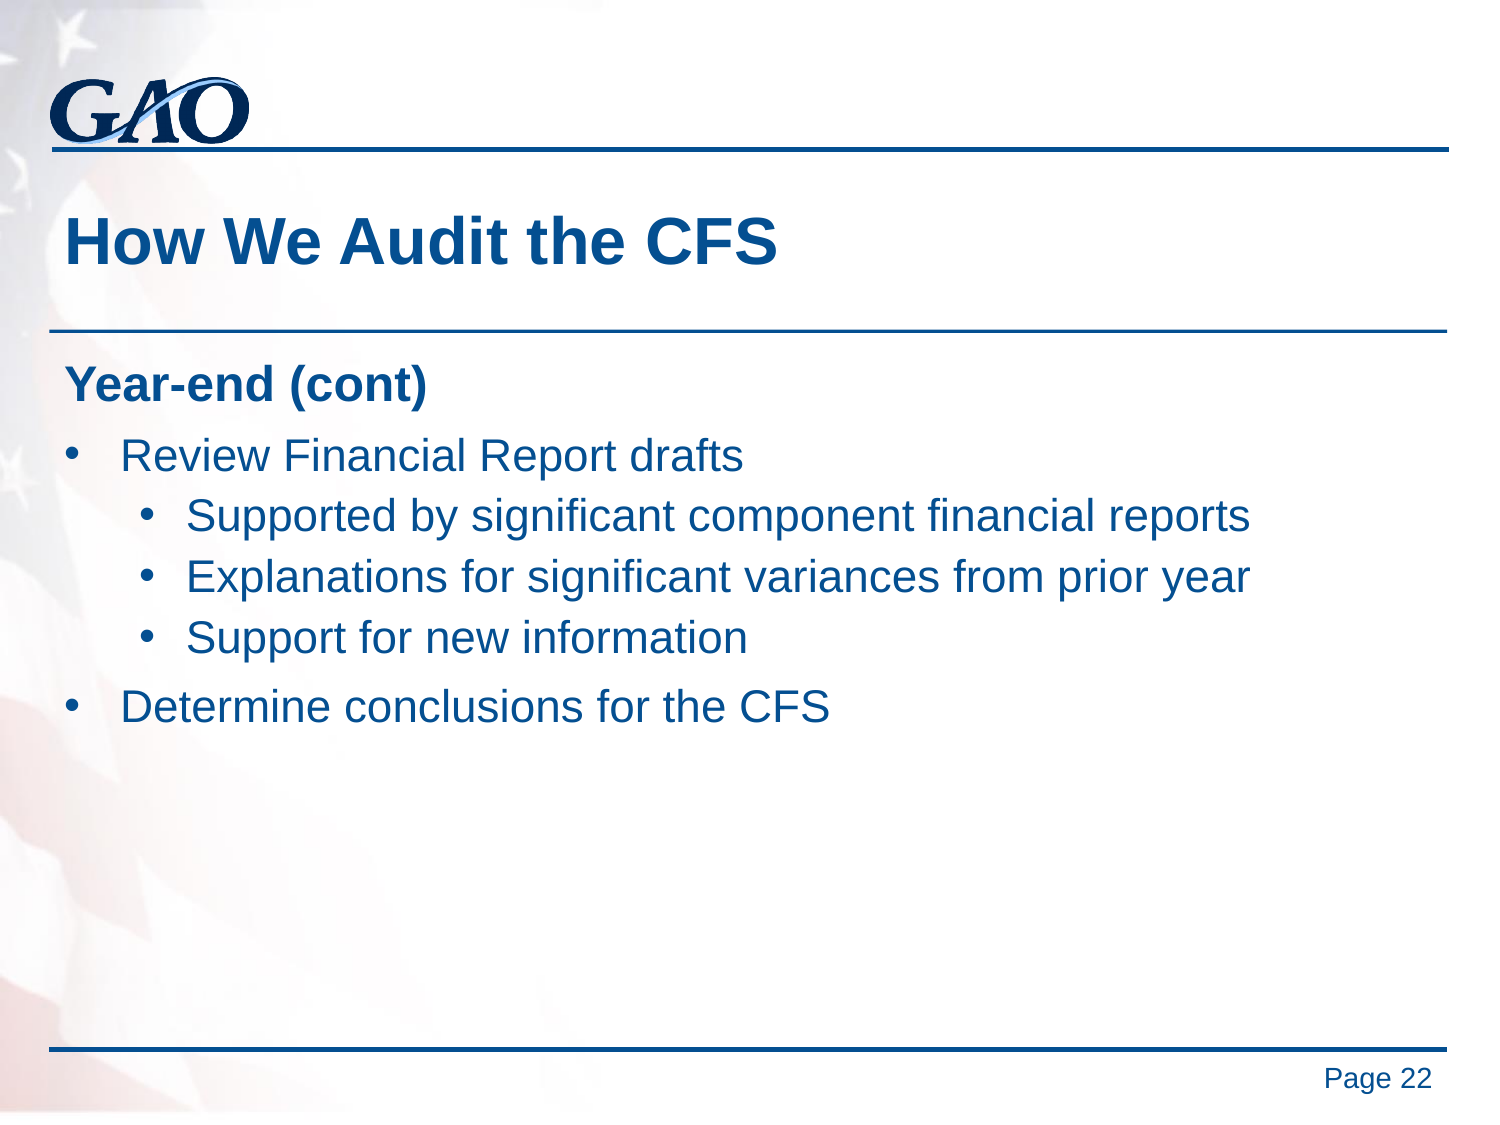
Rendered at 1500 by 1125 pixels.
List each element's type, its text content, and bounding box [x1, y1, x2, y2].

title How We Audit the CFS [49, 162, 1447, 313]
slide_number Page 22 [1097, 1050, 1448, 1103]
list Year-end (cont) Review Financial Report drafts Supported by significant component financial reports Explanations for significant variances from prior year Support for new information Determine conclusions for the CFS [49, 343, 1447, 1000]
picture [0, 0, 1500, 1125]
